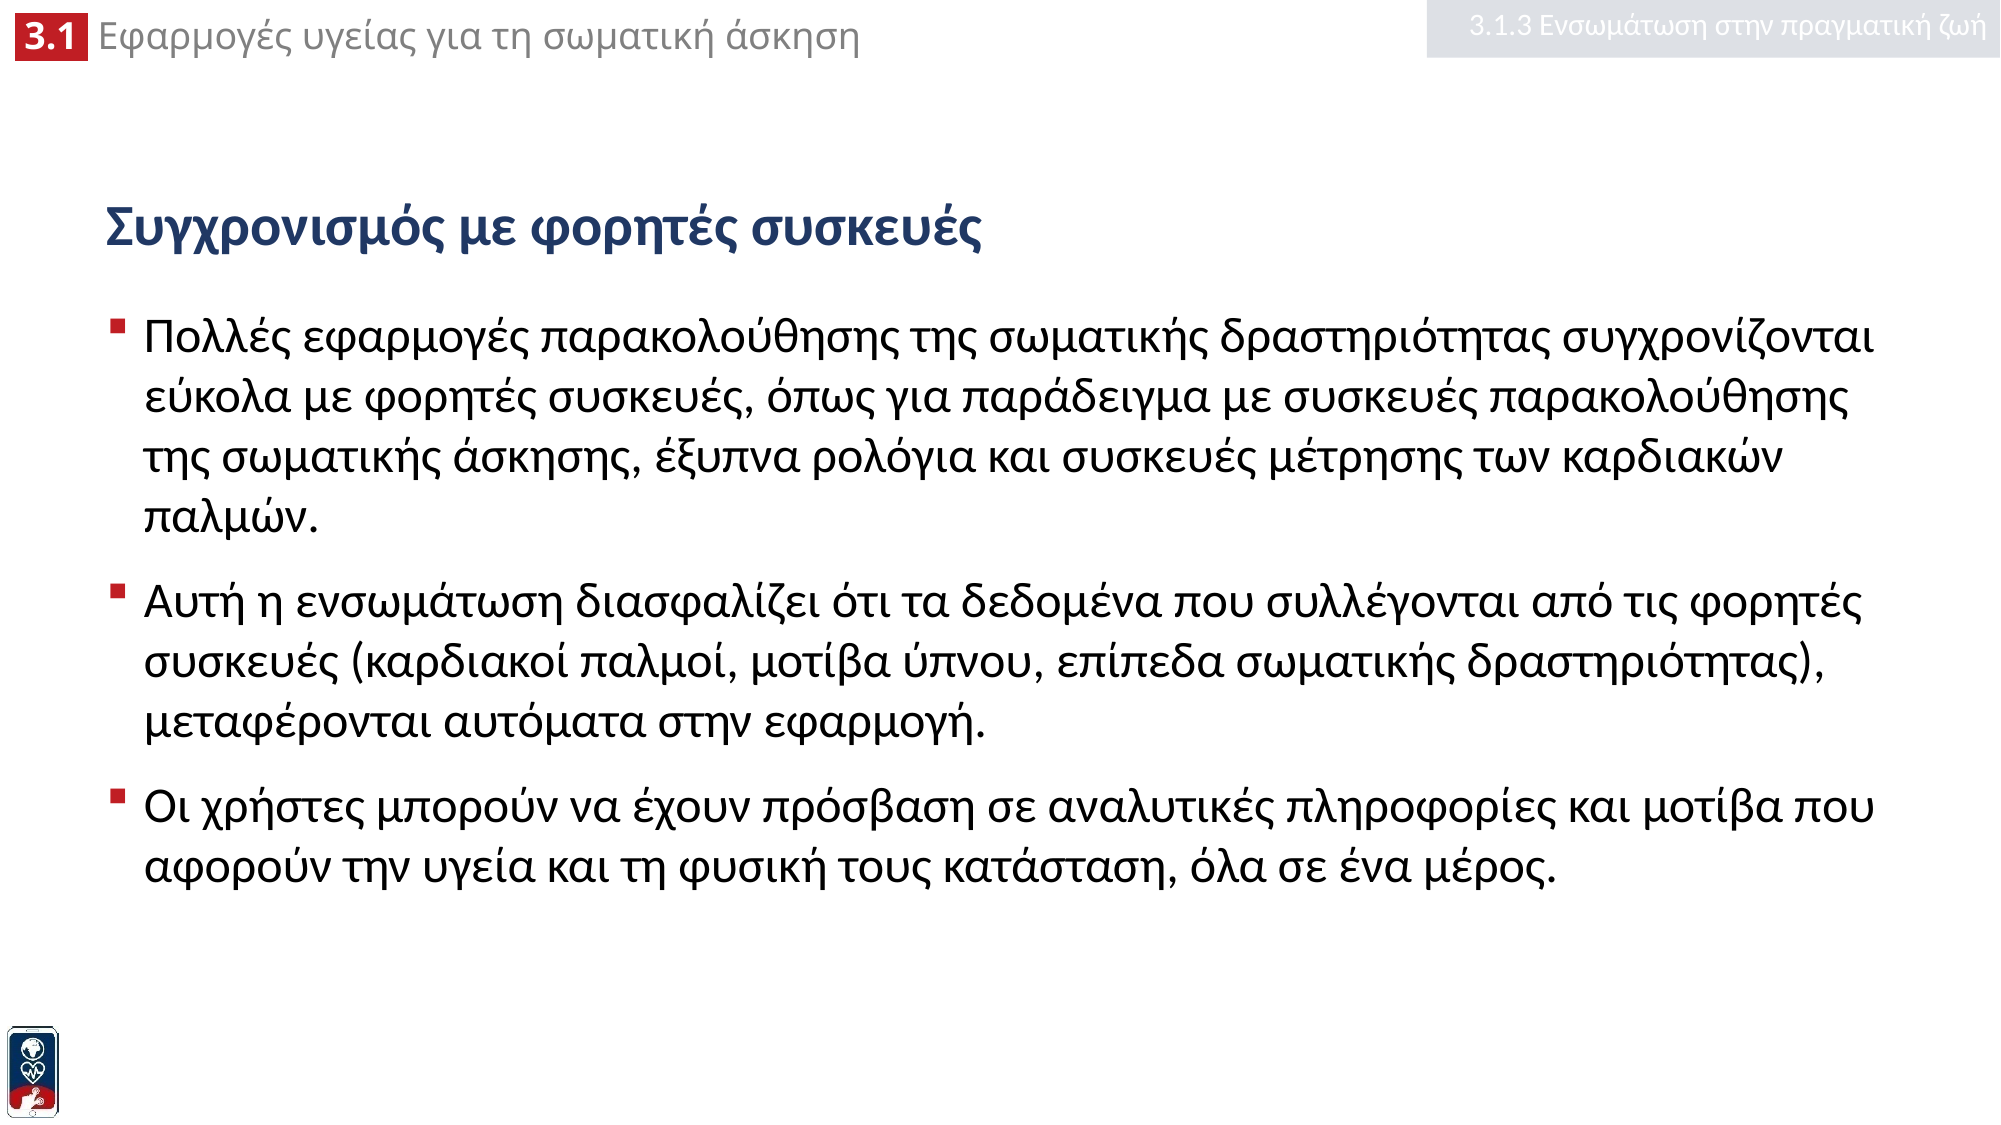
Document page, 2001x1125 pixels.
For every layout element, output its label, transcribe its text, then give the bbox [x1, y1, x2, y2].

text_box 3.1.3 Ενσωμάτωση στην πραγματική ζωή [1426, 0, 2000, 58]
title Συγχρονισμός με φορητές συσκευές [91, 177, 1906, 277]
picture [7, 1026, 59, 1118]
list Πολλές εφαρμογές παρακολούθησης της σωματικής δραστηριότητας συγχρονίζονται εύκολα με φορητές συσκευές, όπως για παράδειγμα με συσκευές παρακολούθησης της σωματικής άσκησης, έξυπνα ρολόγια και συσκευές μέτρησης των καρδιακών παλμών. Αυτή η ενσωμάτωση διασφαλίζει ότι τα δεδομένα που συλλέγονται από τις φορητές συσκευές (καρδιακοί παλμοί, μοτίβα ύπνου, επίπεδα σωματικής δραστηριότητας), μεταφέρονται αυτόματα στην εφαρμογή. Οι χρήστες μπορούν να έχουν πρόσβαση σε αναλυτικές πληροφορίες και μοτίβα που αφορούν την υγεία και τη φυσική τους κατάσταση, όλα σε ένα μέρος. [91, 295, 1930, 1094]
